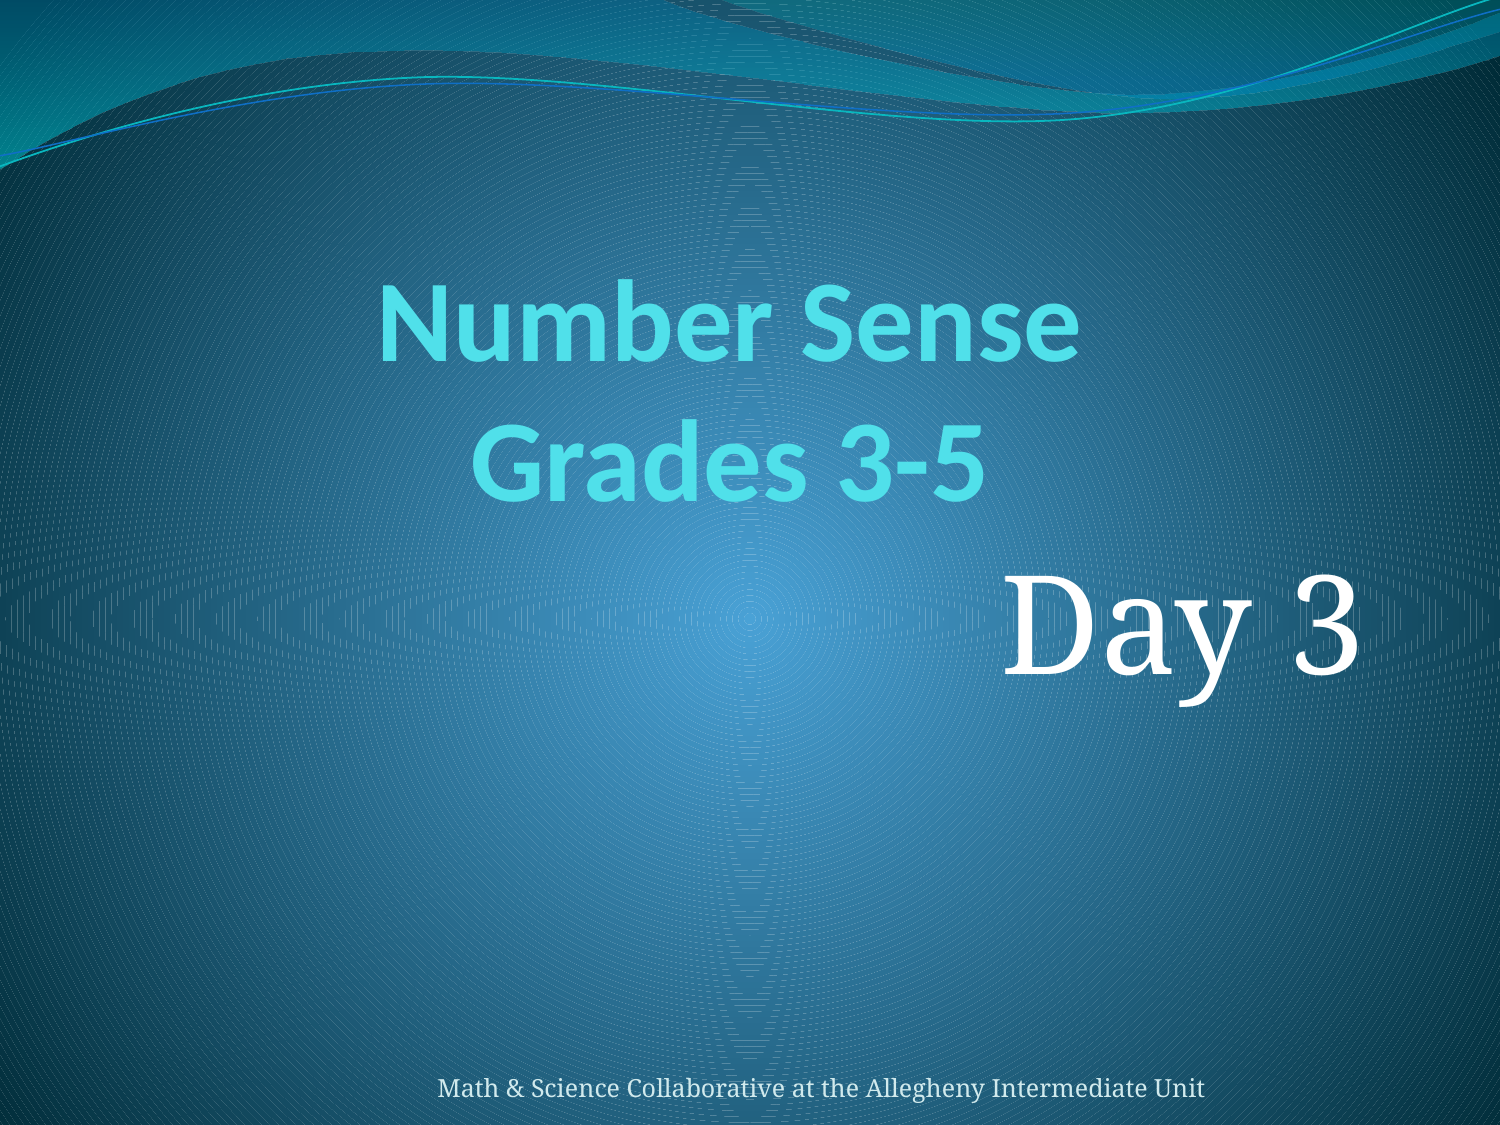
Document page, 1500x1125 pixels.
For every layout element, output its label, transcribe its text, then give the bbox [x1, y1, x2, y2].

subtitle Day 3 [87, 529, 1376, 818]
title Number Sense Grades 3-5 [87, 224, 1376, 525]
footer Math & Science Collaborative at the Allegheny Intermediate Unit [437, 1025, 1338, 1103]
